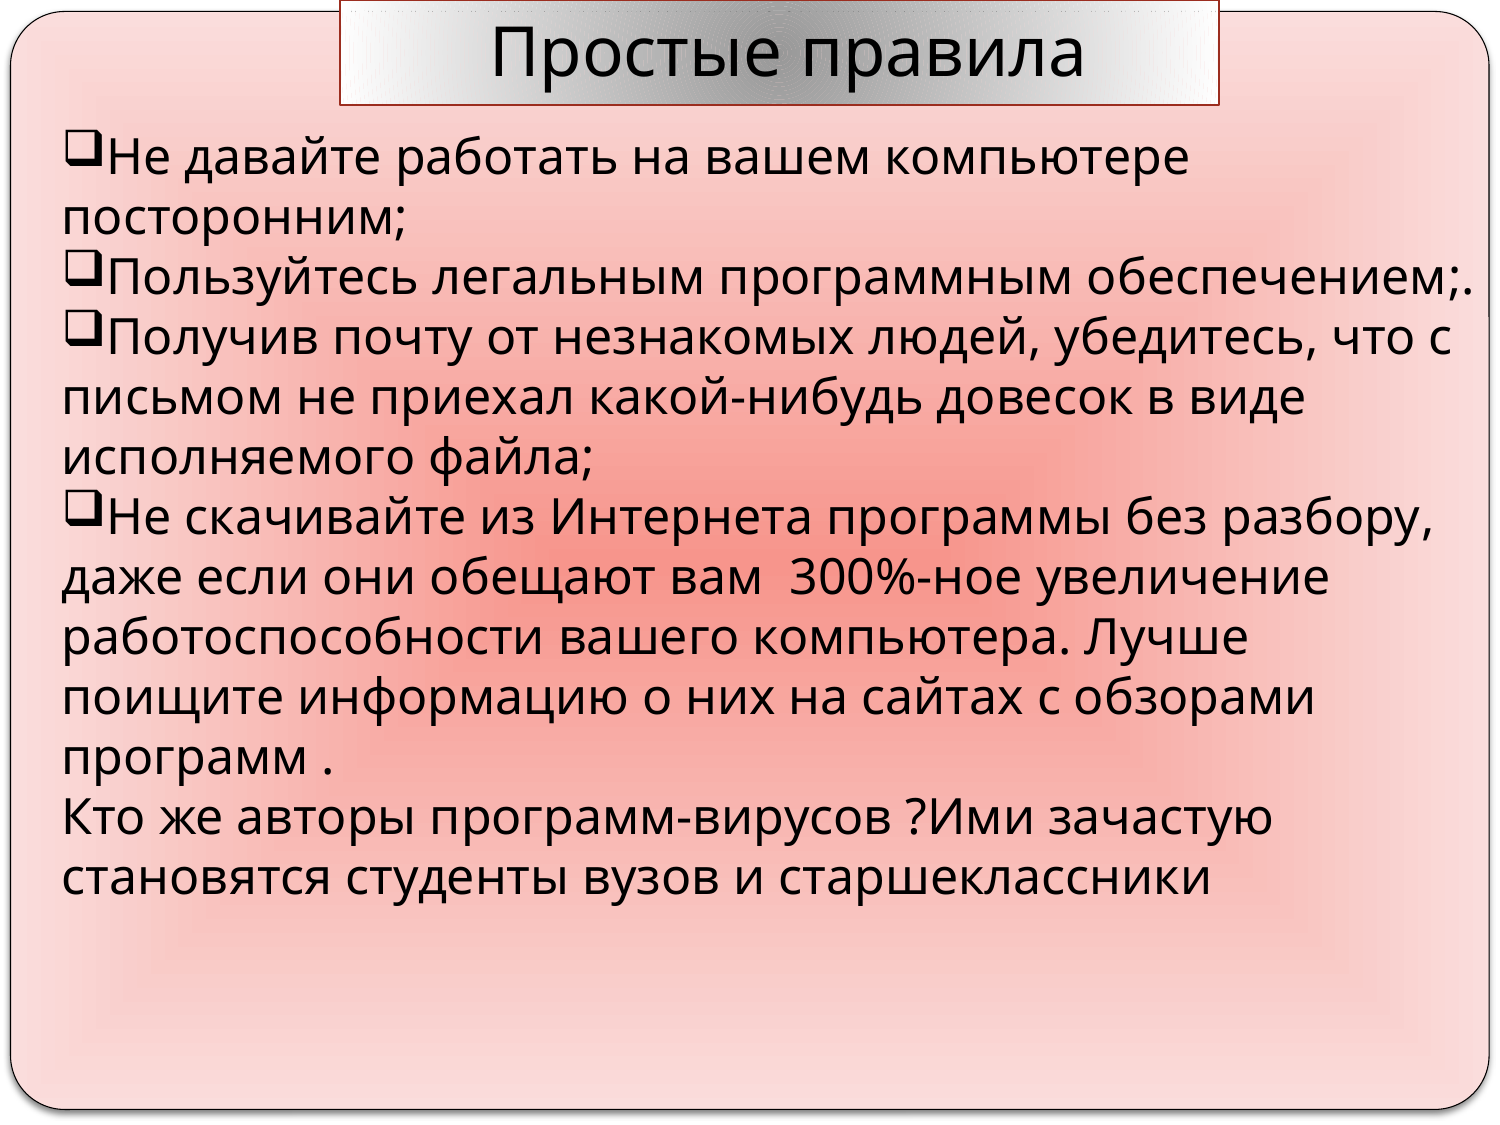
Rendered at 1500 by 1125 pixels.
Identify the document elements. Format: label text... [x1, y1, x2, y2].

title Простые правила [339, 0, 1220, 106]
text_box Не давайте работать на вашем компьютере посторонним; Пользуйтесь легальным программным обеспечением;. Получив почту от незнакомых людей, убедитесь, что с письмом не приехал какой-нибудь довесок в виде исполняемого файла; Не скачивайте из Интернета программы без разбору, даже если они обещают вам 300%-ное увеличение работоспособности вашего компьютера. Лучше поищите информацию о них на сайтах с обзорами программ . Кто же авторы программ-вирусов ?Ими зачастую становятся студенты вузов и старшеклассники [46, 117, 1500, 912]
